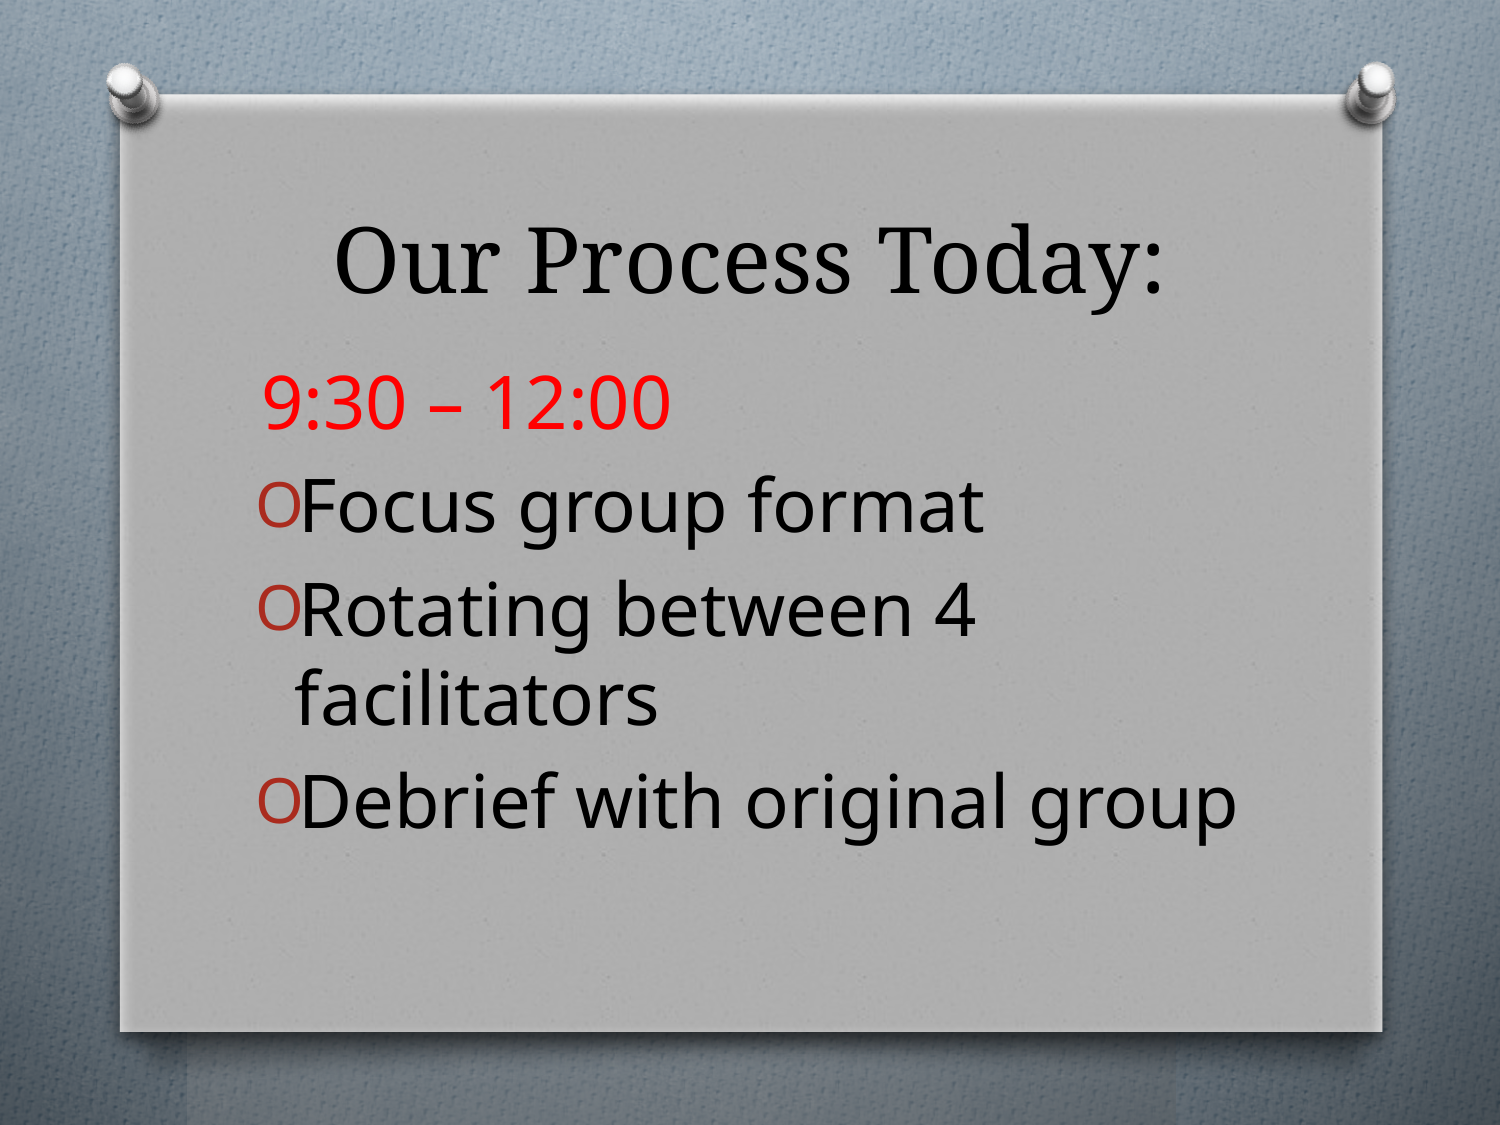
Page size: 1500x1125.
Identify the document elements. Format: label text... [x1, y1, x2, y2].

picture [1317, 35, 1439, 156]
picture [75, 29, 198, 153]
title Our Process Today: [150, 162, 1350, 352]
list 9:30 – 12:00 Focus group format Rotating between 4 facilitators Debrief with original group [240, 347, 1257, 939]
